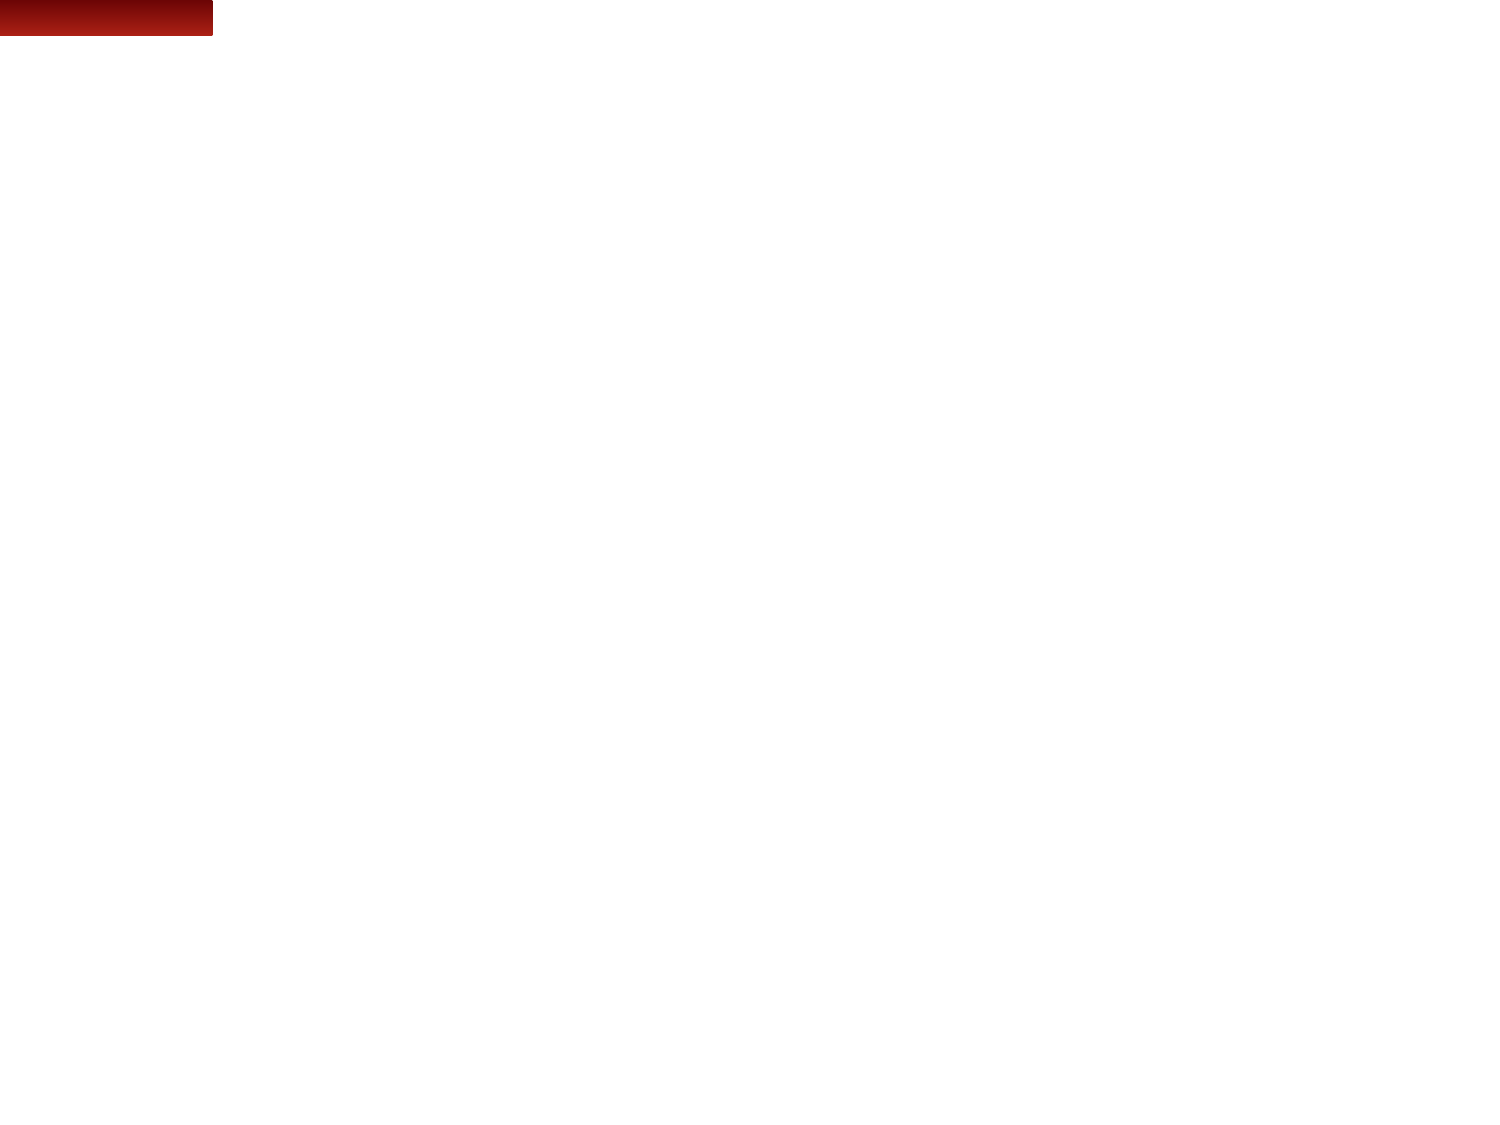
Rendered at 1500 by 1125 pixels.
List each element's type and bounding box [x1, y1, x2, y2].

text_box [0, 0, 215, 37]
